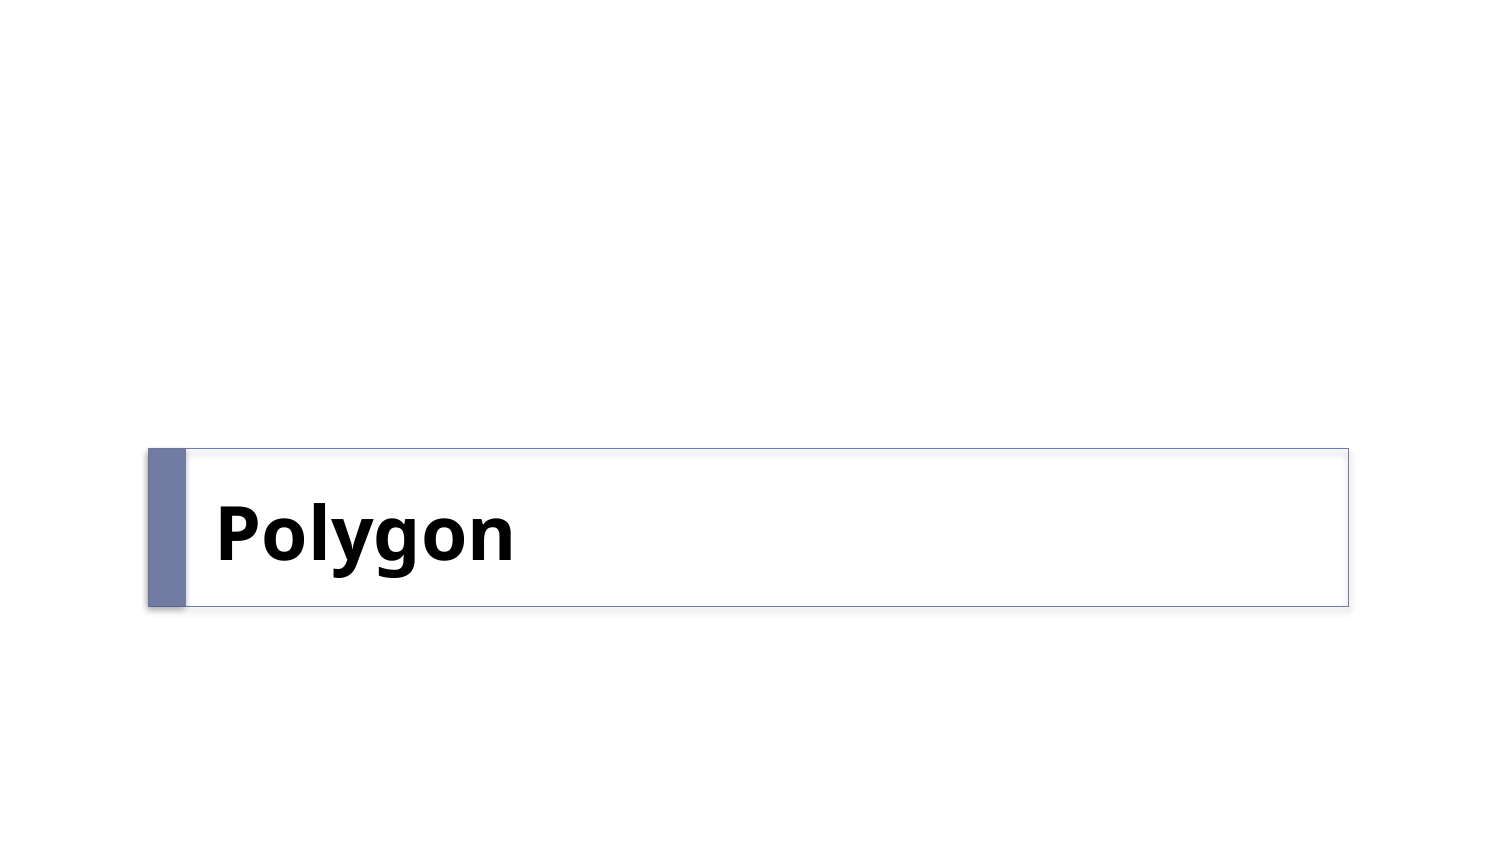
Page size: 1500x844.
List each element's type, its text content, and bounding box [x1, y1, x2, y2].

title Polygon [200, 478, 1320, 600]
